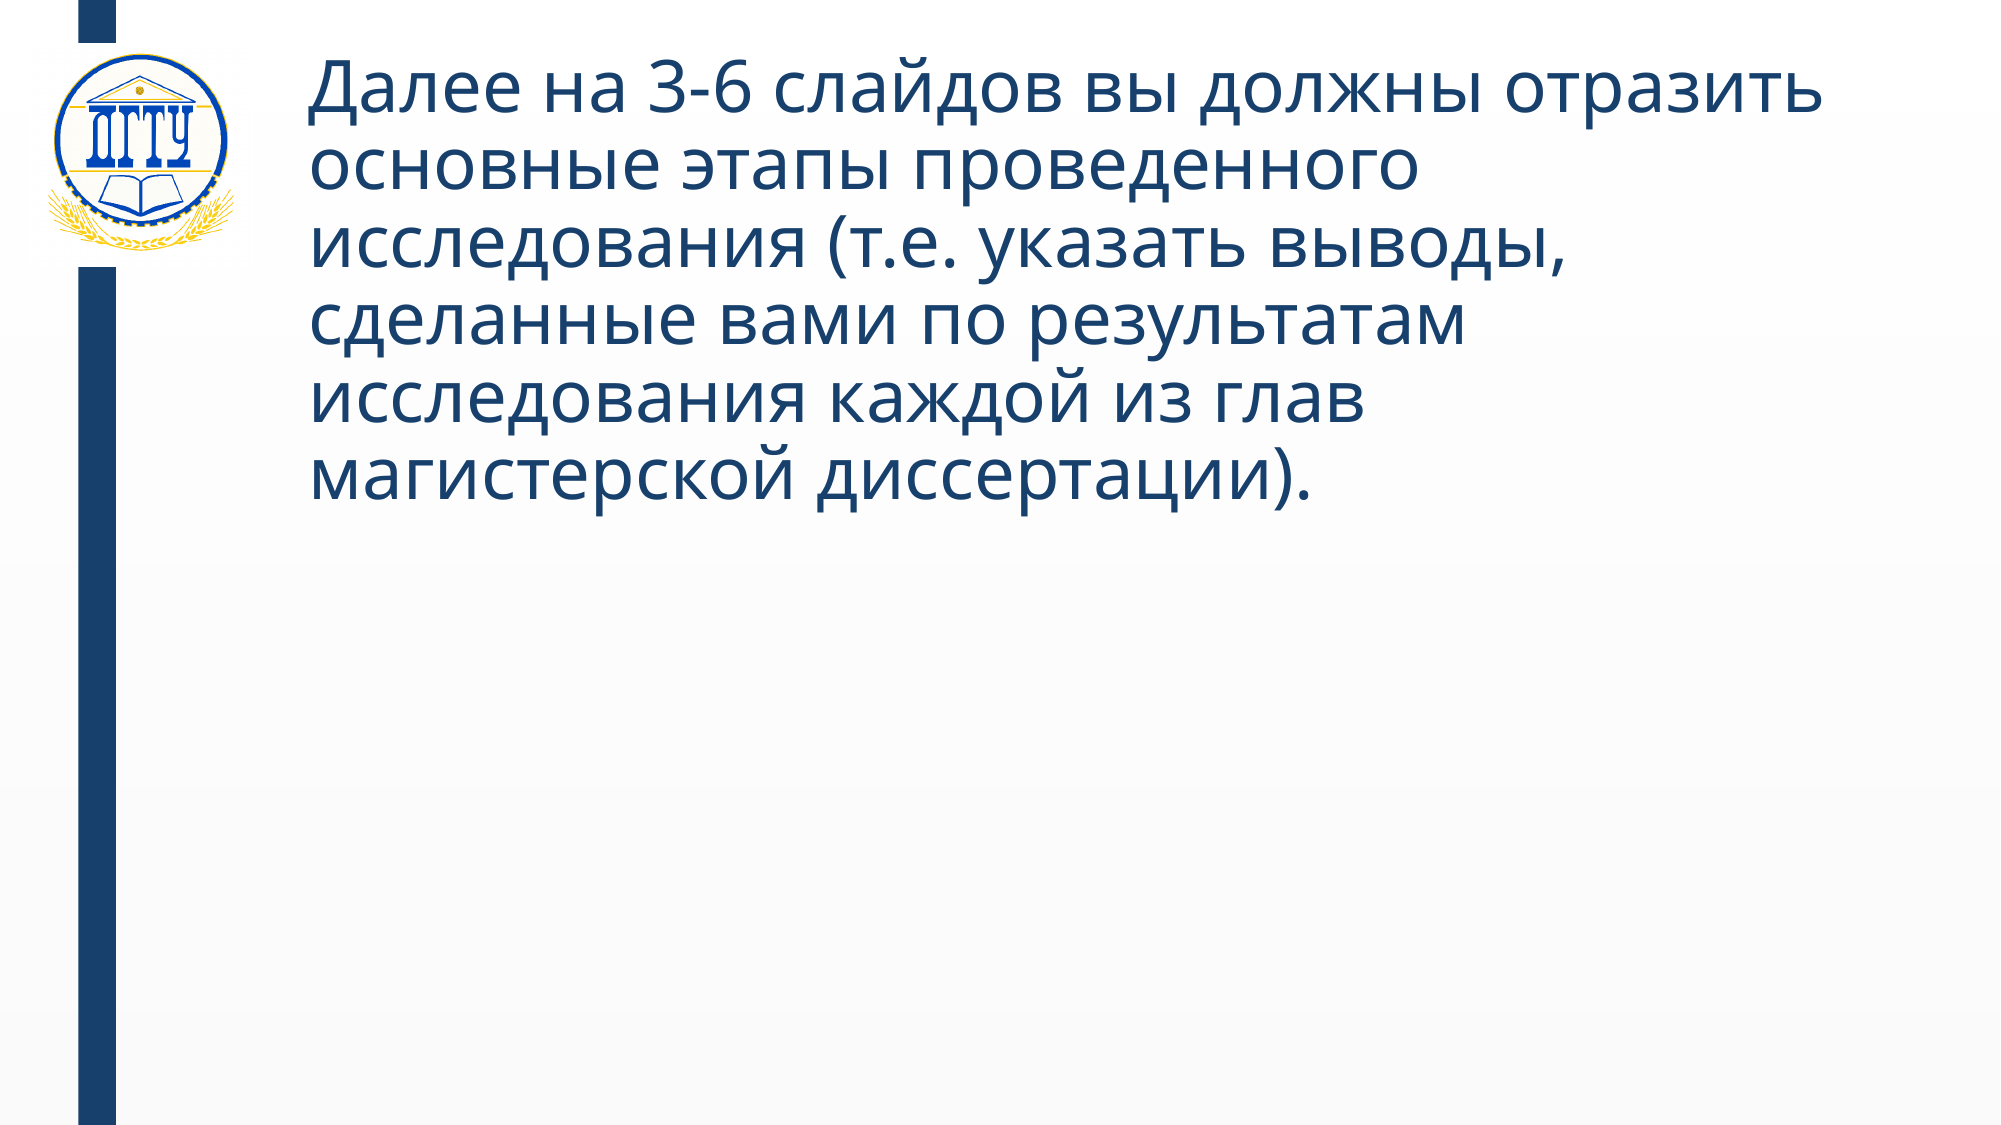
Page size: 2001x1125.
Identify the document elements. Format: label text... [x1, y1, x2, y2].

picture [28, 43, 254, 267]
title Далее на 3-6 слайдов вы должны отразить основные этапы проведенного исследования (т.е. указать выводы, сделанные вами по результатам исследования каждой из глав магистерской диссертации). [293, 43, 1869, 524]
